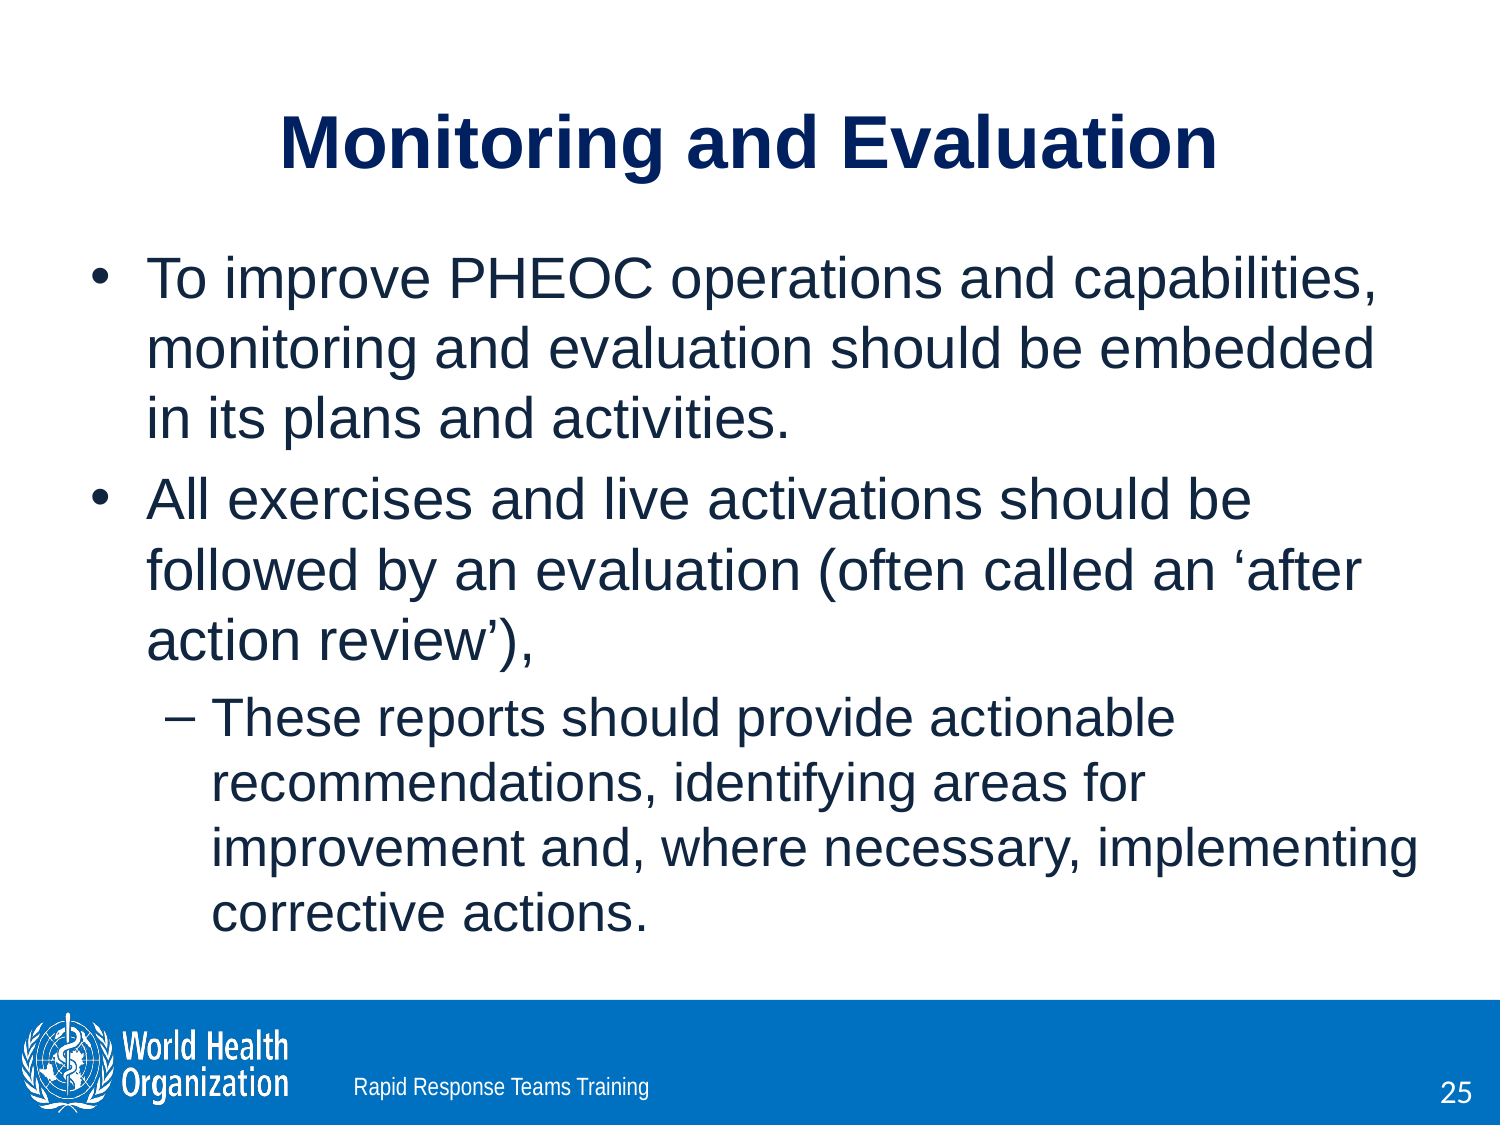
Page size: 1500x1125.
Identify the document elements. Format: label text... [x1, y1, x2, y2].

list To improve PHEOC operations and capabilities, monitoring and evaluation should be embedded in its plans and activities. All exercises and live activations should be followed by an evaluation (often called an ‘after action review’), These reports should provide actionable recommendations, identifying areas for improvement and, where necessary, implementing corrective actions. [75, 232, 1447, 975]
title Monitoring and Evaluation [75, 45, 1425, 232]
picture [21, 1012, 288, 1113]
